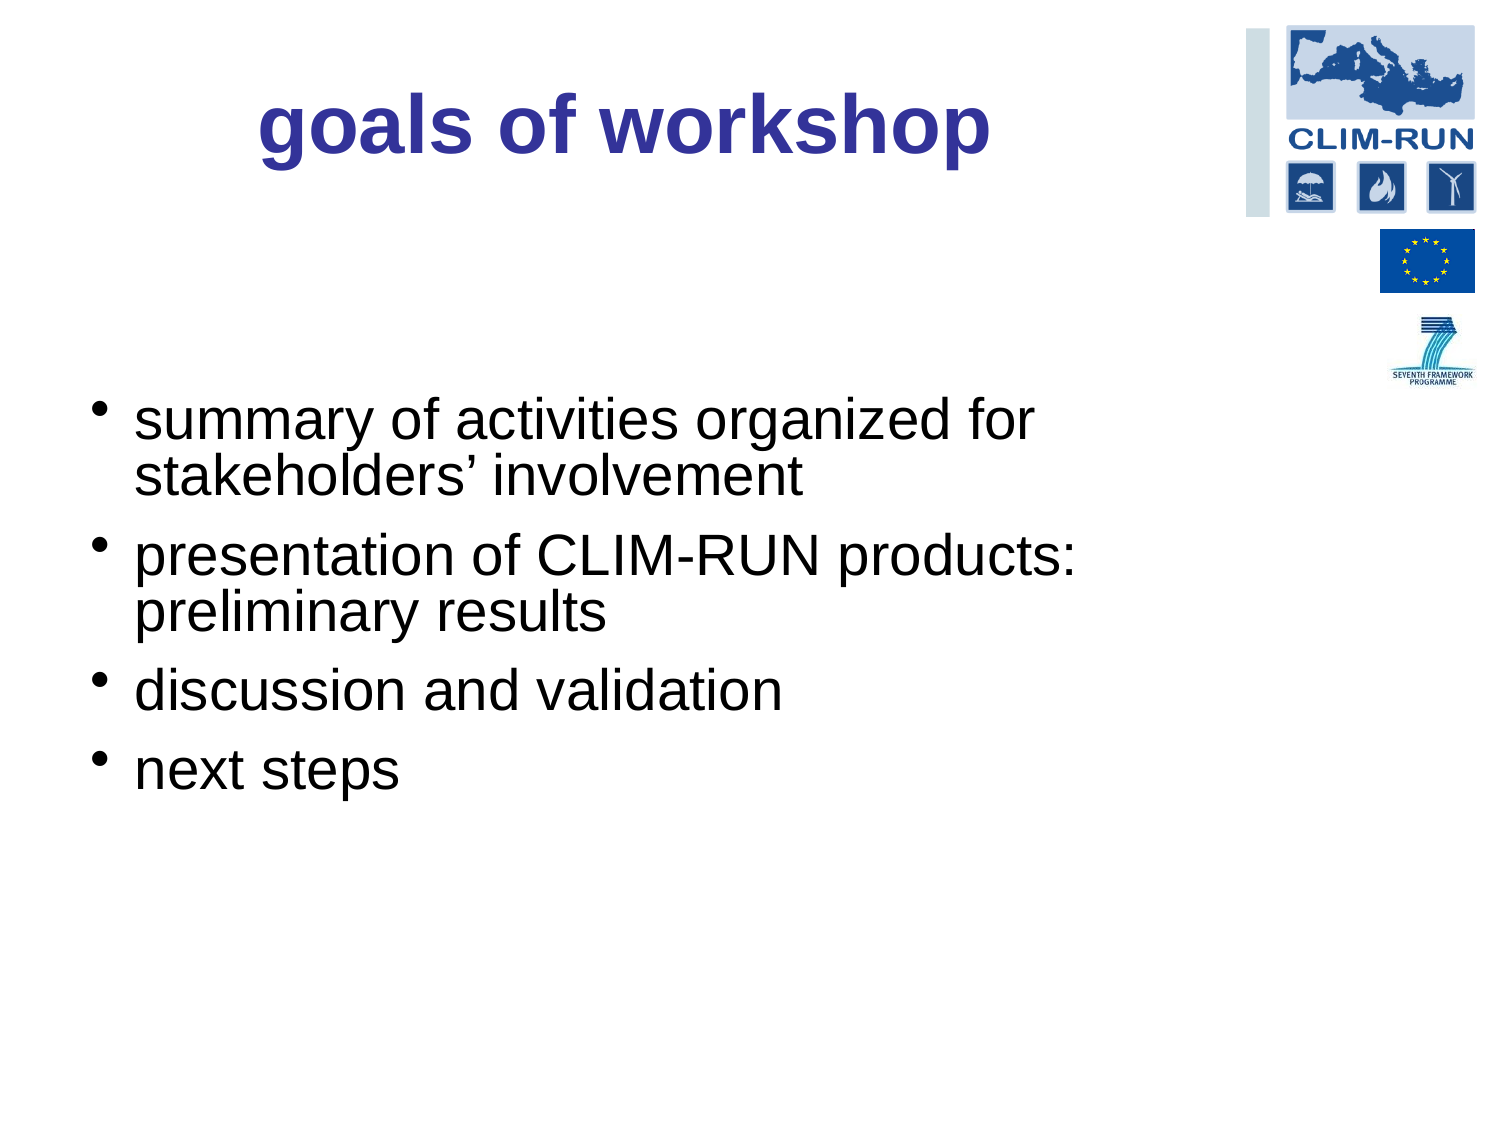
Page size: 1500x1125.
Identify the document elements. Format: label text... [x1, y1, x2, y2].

picture [1278, 18, 1483, 221]
text_box summary of activities organized for stakeholders’ involvement presentation of CLIM-RUN products: preliminary results discussion and validation next steps [75, 387, 1313, 1063]
picture [1380, 229, 1475, 293]
picture [1381, 305, 1485, 390]
text_box goals of workshop [0, 0, 1250, 242]
